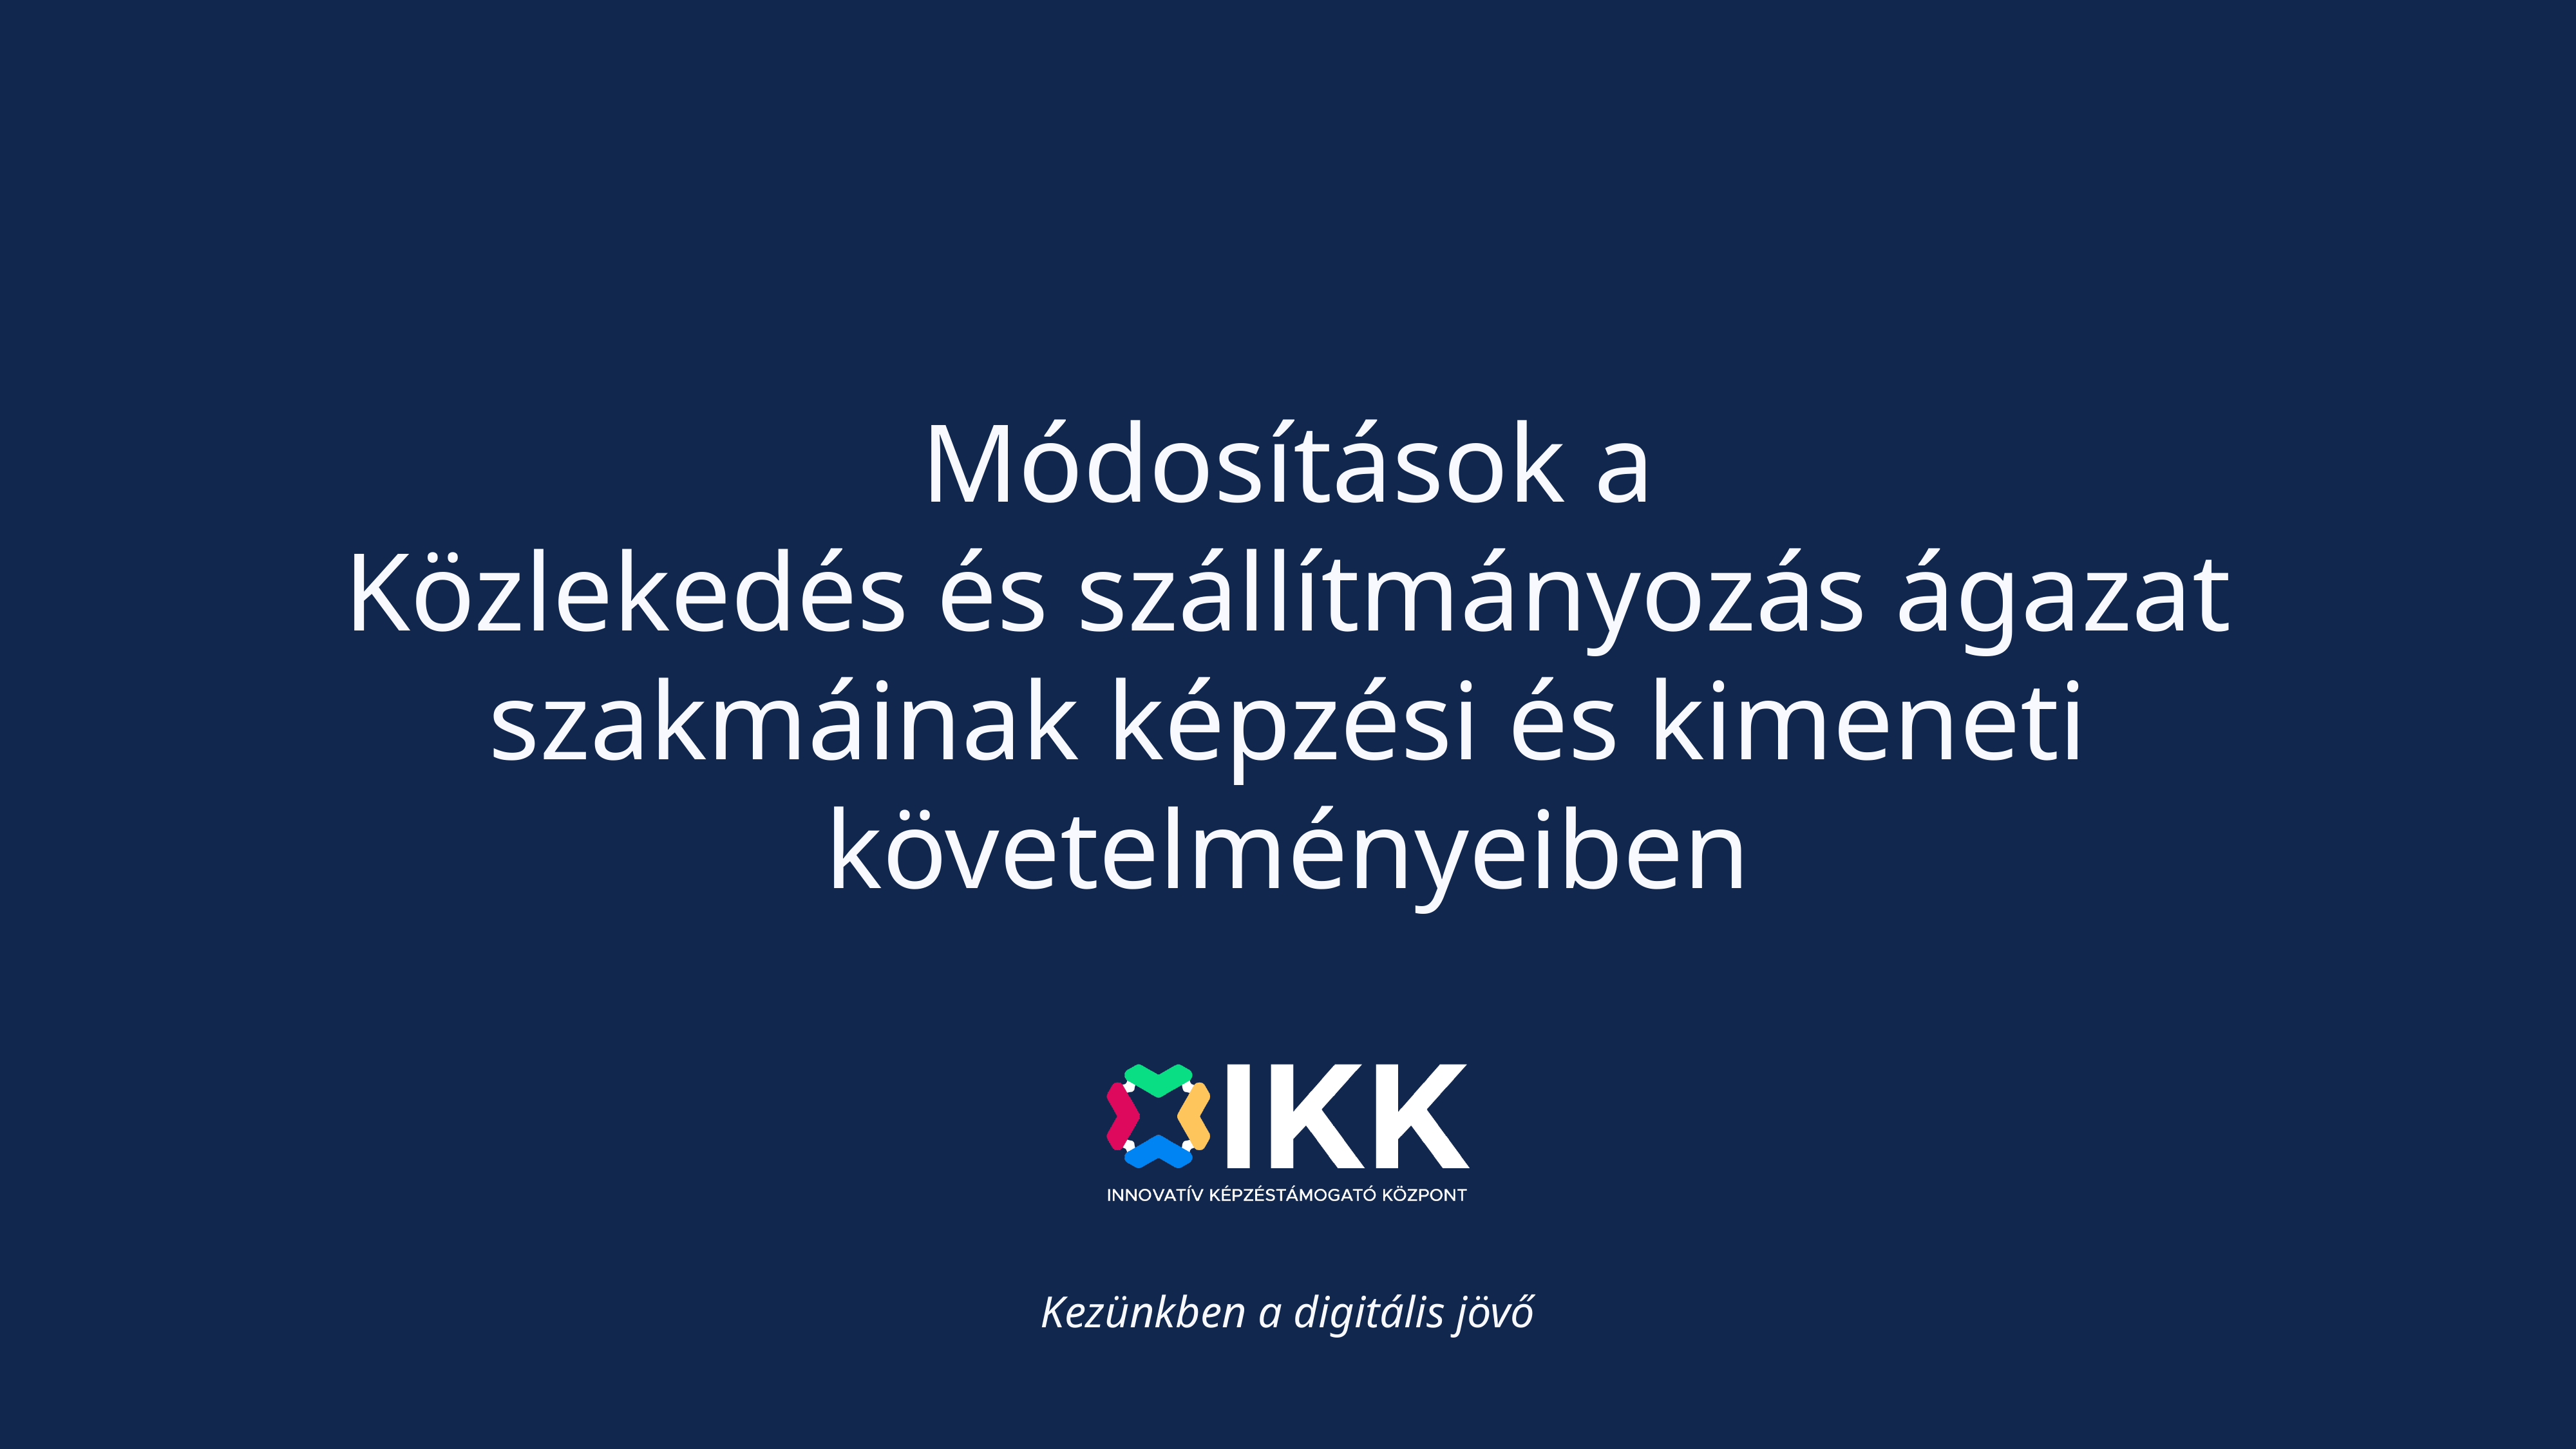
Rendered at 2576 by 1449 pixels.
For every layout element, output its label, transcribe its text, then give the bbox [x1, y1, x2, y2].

picture [1106, 1064, 1470, 1201]
text_box Kezünkben a digitális jövő [998, 1258, 1578, 1316]
list Módosítások a Közlekedés és szállítmányozás ágazat szakmáinak képzési és kimeneti követelményeiben [240, 395, 2336, 526]
